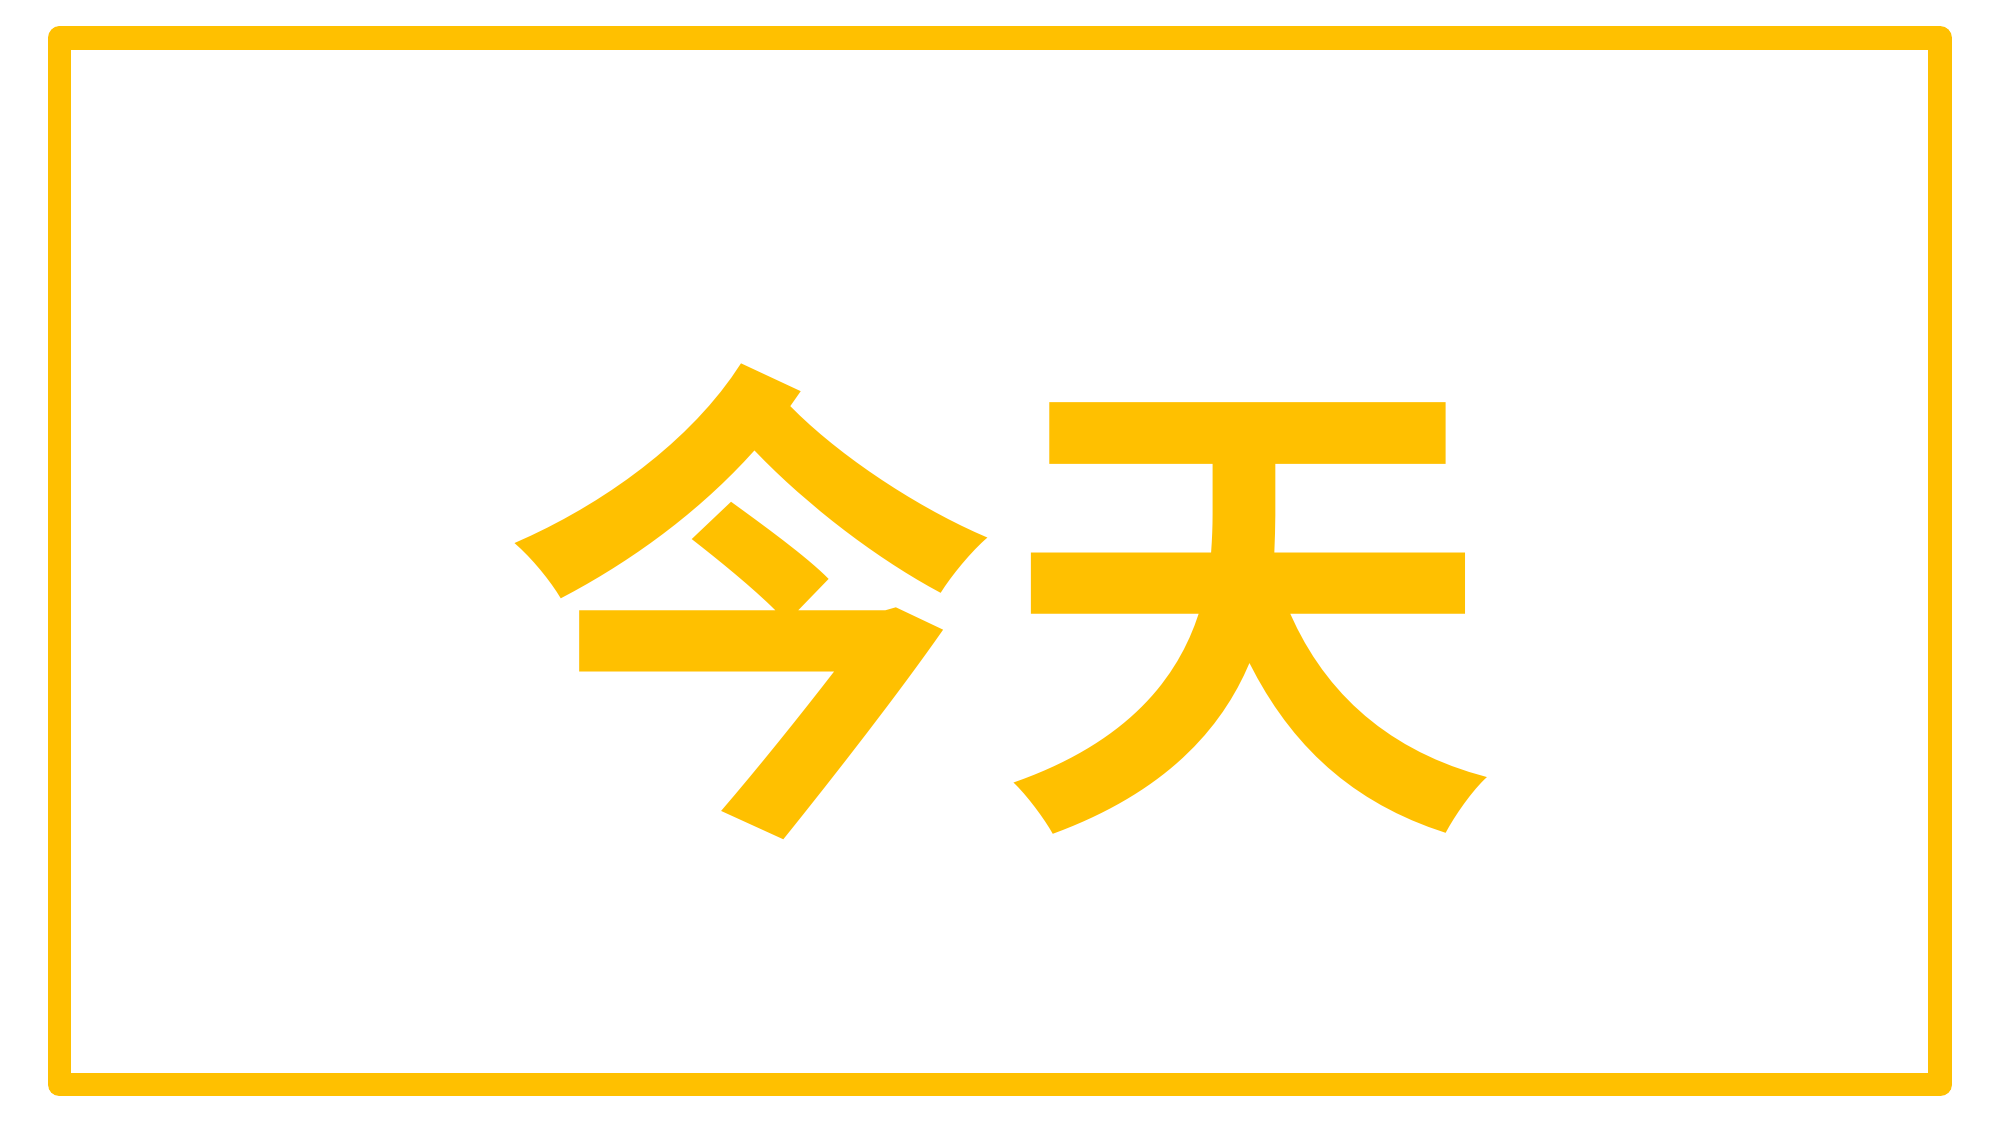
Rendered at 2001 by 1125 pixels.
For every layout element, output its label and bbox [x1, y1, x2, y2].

text_box [0, 0, 2000, 1125]
text_box [59, 37, 1941, 1086]
